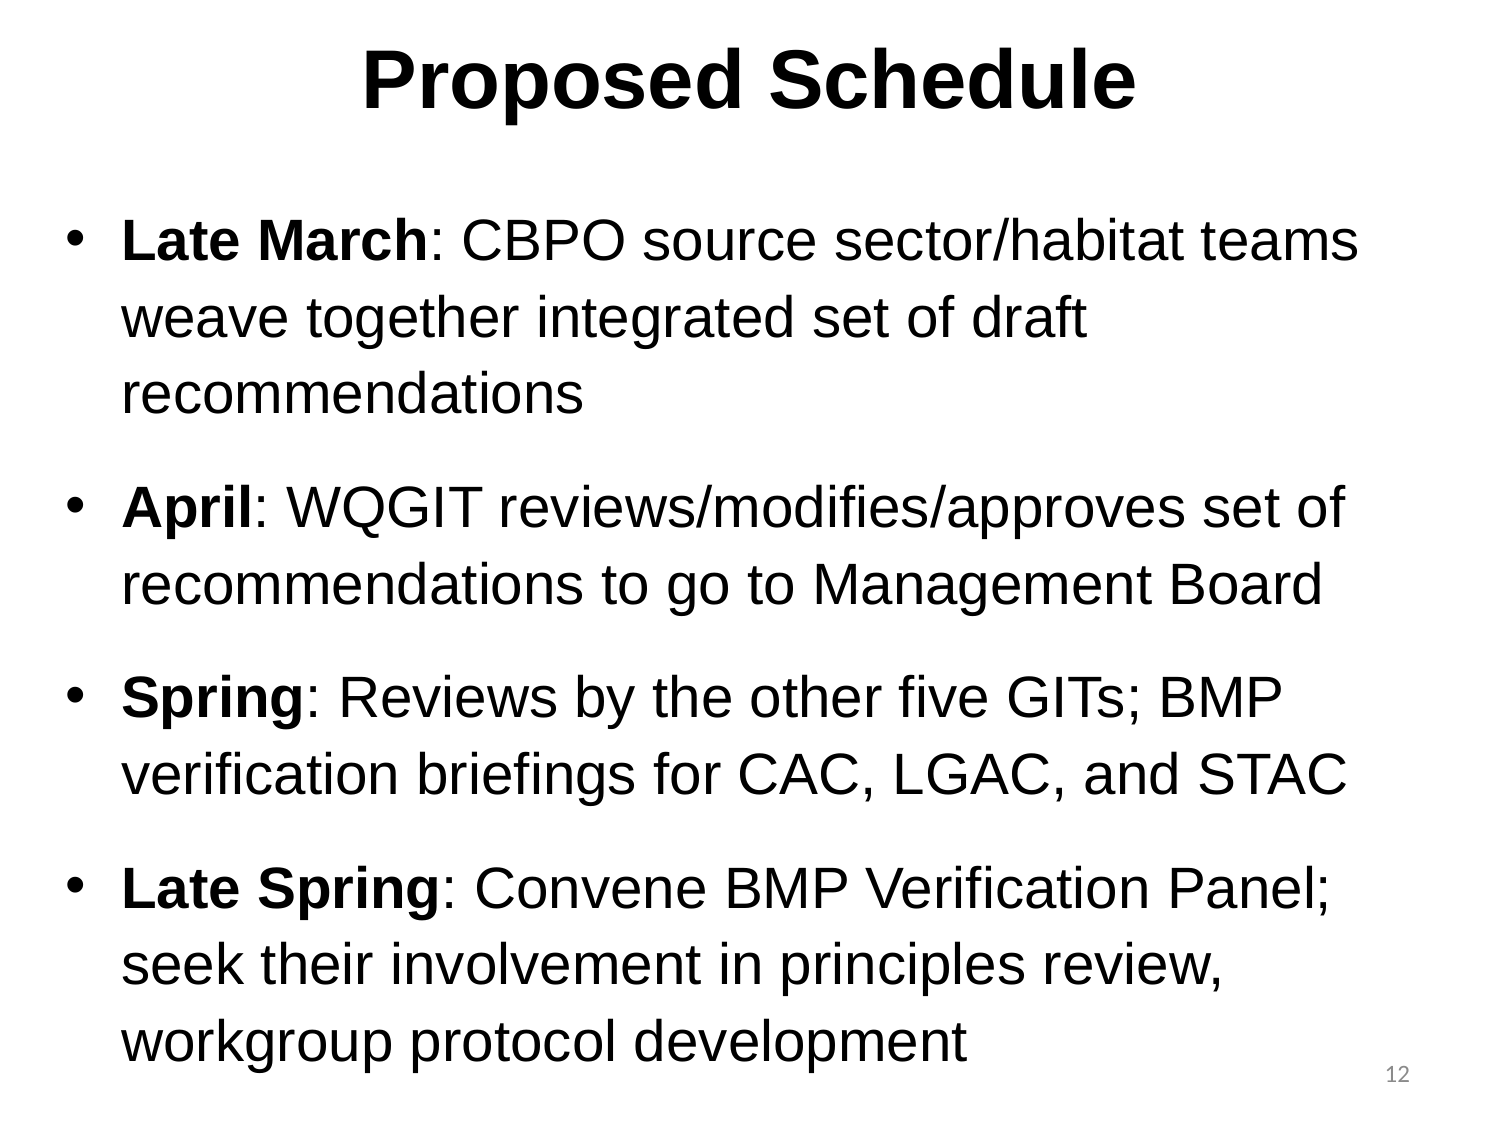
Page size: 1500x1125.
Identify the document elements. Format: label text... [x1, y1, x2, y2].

list Late March: CBPO source sector/habitat teams weave together integrated set of draft recommendations April: WQGIT reviews/modifies/approves set of recommendations to go to Management Board Spring: Reviews by the other five GITs; BMP verification briefings for CAC, LGAC, and STAC Late Spring: Convene BMP Verification Panel; seek their involvement in principles review, workgroup protocol development [50, 187, 1438, 1125]
title Proposed Schedule [75, 0, 1425, 150]
slide_number 12 [1074, 1042, 1425, 1103]
